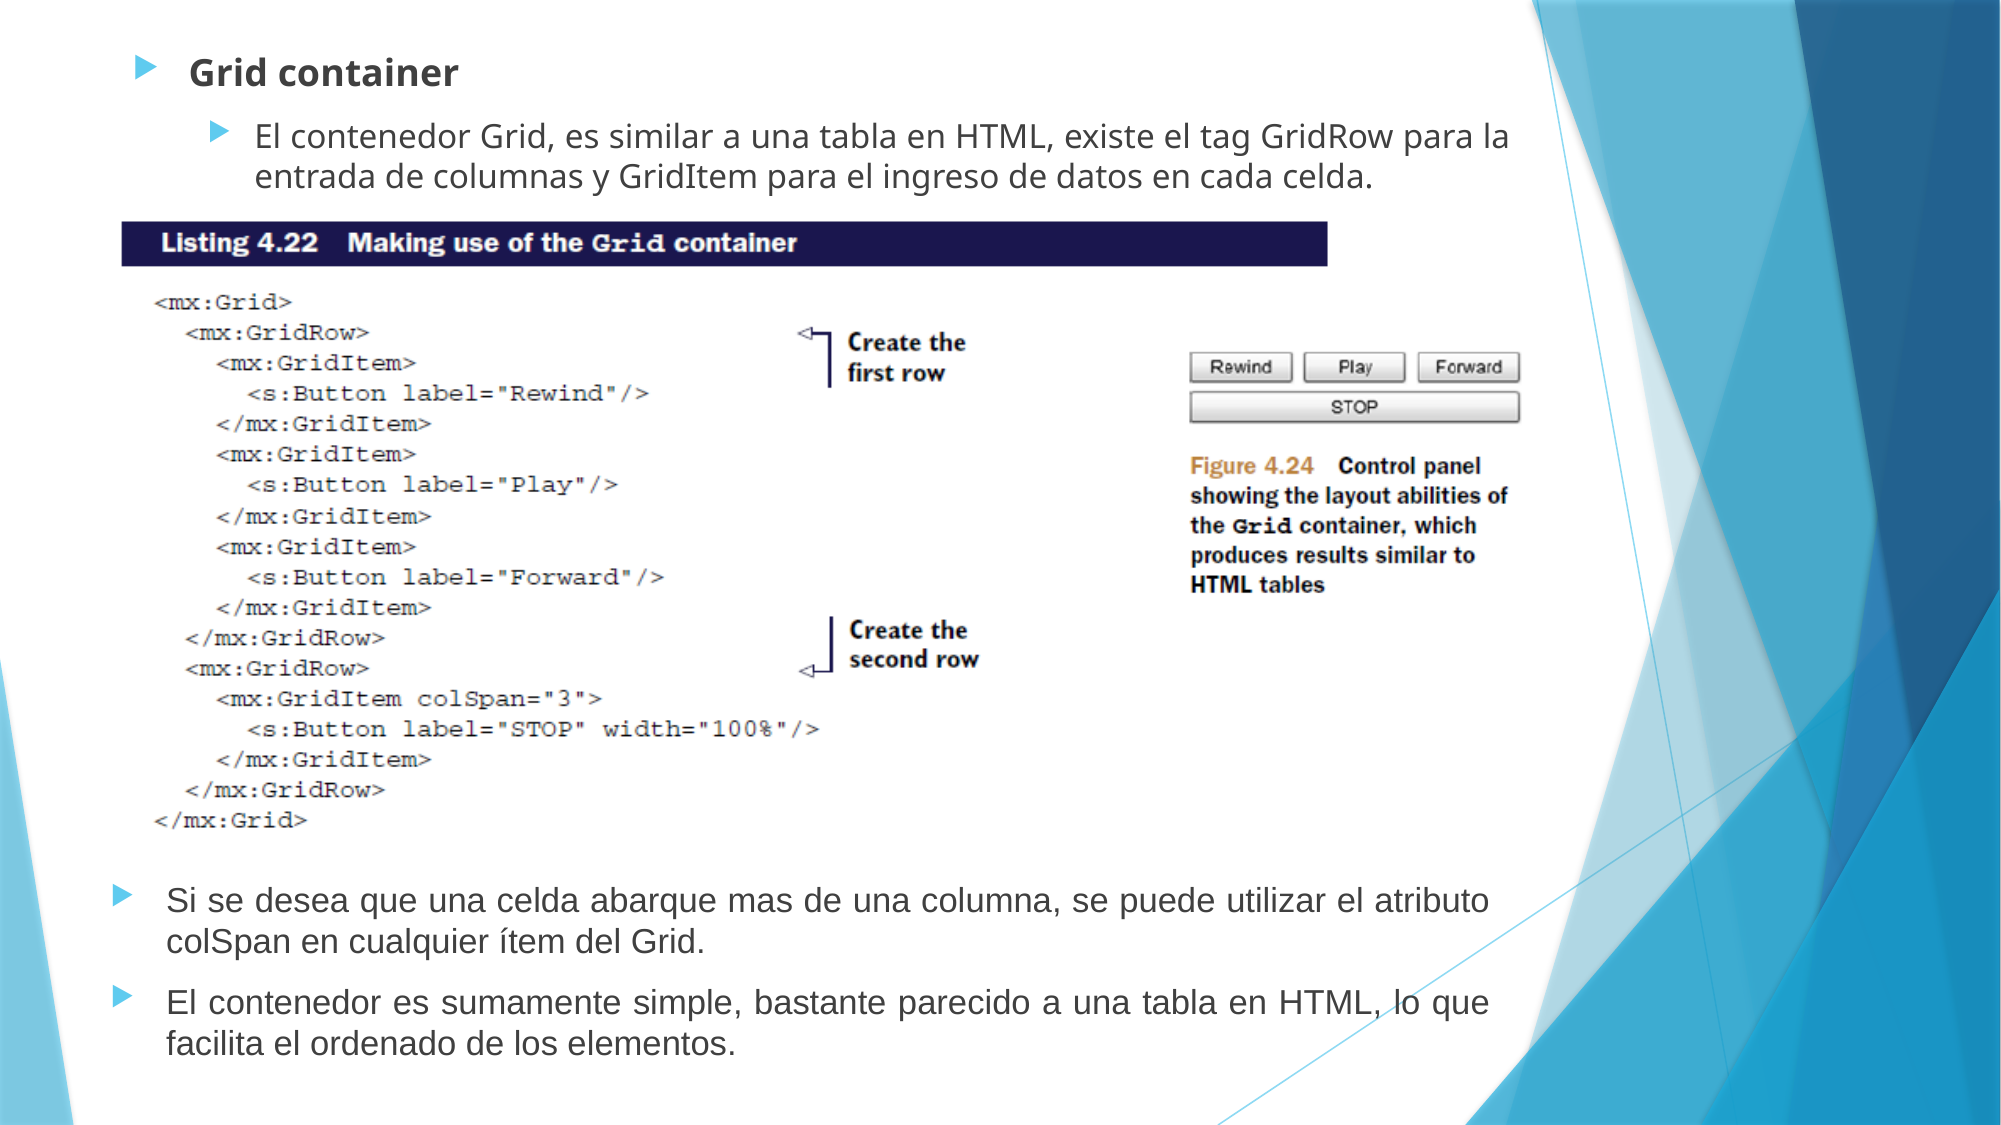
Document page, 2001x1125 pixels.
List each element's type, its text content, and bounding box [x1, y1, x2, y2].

picture [116, 217, 1529, 840]
text_box Si se desea que una celda abarque mas de una columna, se puede utilizar el atributo colSpan en cualquier ítem del Grid. El contenedor es sumamente simple, bastante parecido a una tabla en HTML, lo que facilita el ordenado de los elementos. [95, 809, 1506, 1071]
list Grid container El contenedor Grid, es similar a una tabla en HTML, existe el tag GridRow para la entrada de columnas y GridItem para el ingreso de datos en cada celda. [117, 41, 1528, 218]
